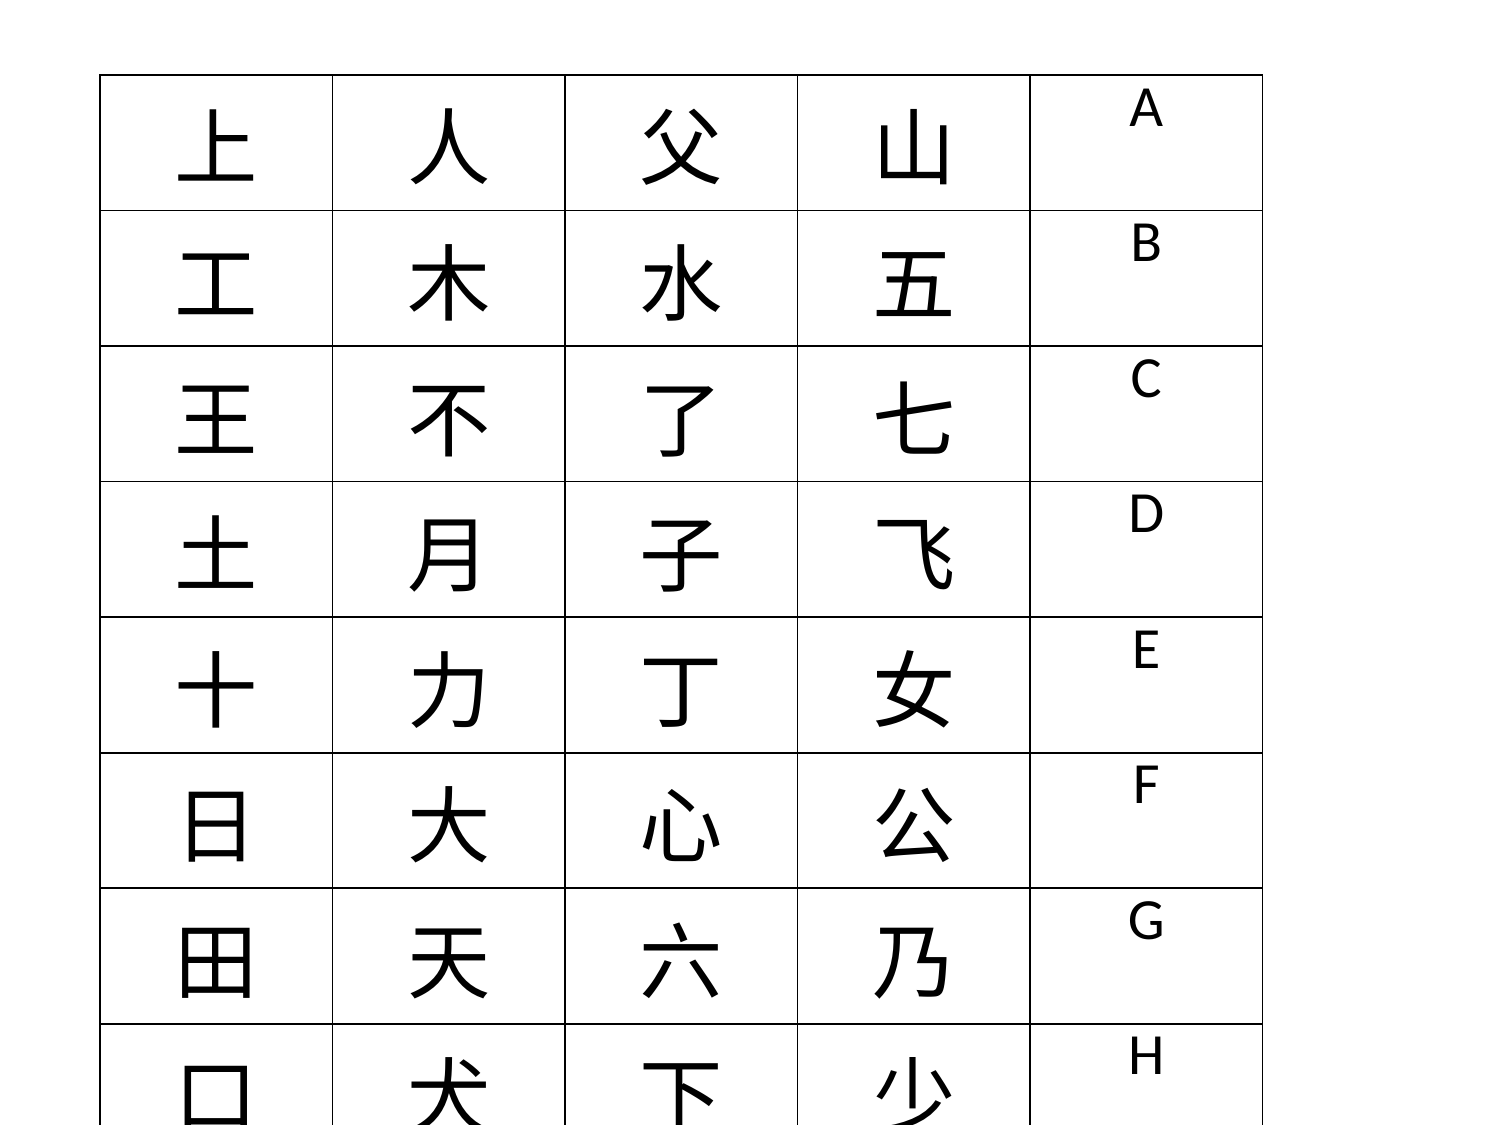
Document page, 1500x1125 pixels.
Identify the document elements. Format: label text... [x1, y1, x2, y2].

table_cell C [1031, 347, 1262, 481]
table_cell 力 [333, 618, 564, 752]
table_cell E [1031, 618, 1262, 752]
table_cell 工 [101, 211, 332, 345]
table_cell 十 [101, 618, 332, 752]
table_cell 下 [566, 1025, 797, 1125]
table_header 山 [798, 76, 1029, 210]
table_cell G [1031, 889, 1262, 1023]
table_cell F [1031, 754, 1262, 887]
table_cell 少 [798, 1025, 1029, 1125]
table_cell 子 [566, 482, 797, 616]
table_cell 天 [333, 889, 564, 1023]
table_header 上 [101, 76, 332, 210]
table_cell 女 [798, 618, 1029, 752]
table_cell 五 [798, 211, 1029, 345]
table_cell 日 [101, 754, 332, 887]
table_cell 心 [566, 754, 797, 887]
table_cell 月 [333, 482, 564, 616]
table_cell 不 [333, 347, 564, 481]
table_cell 飞 [798, 482, 1029, 616]
table_cell 水 [566, 211, 797, 345]
table_cell 丁 [566, 618, 797, 752]
table_header A [1031, 76, 1262, 210]
table_cell 大 [333, 754, 564, 887]
table_cell 犬 [333, 1025, 564, 1125]
table_cell 七 [798, 347, 1029, 481]
table_cell 口 [101, 1025, 332, 1125]
table_header 父 [566, 76, 797, 210]
table_cell B [1031, 211, 1262, 345]
table_cell 木 [333, 211, 564, 345]
table_cell 了 [566, 347, 797, 481]
table_header 人 [333, 76, 564, 210]
table_cell 土 [101, 482, 332, 616]
table_cell 六 [566, 889, 797, 1023]
table_cell H [1031, 1025, 1262, 1125]
table_cell 田 [101, 889, 332, 1023]
table_cell 乃 [798, 889, 1029, 1023]
table_cell D [1031, 482, 1262, 616]
table_cell 王 [101, 347, 332, 481]
table_cell 公 [798, 754, 1029, 887]
